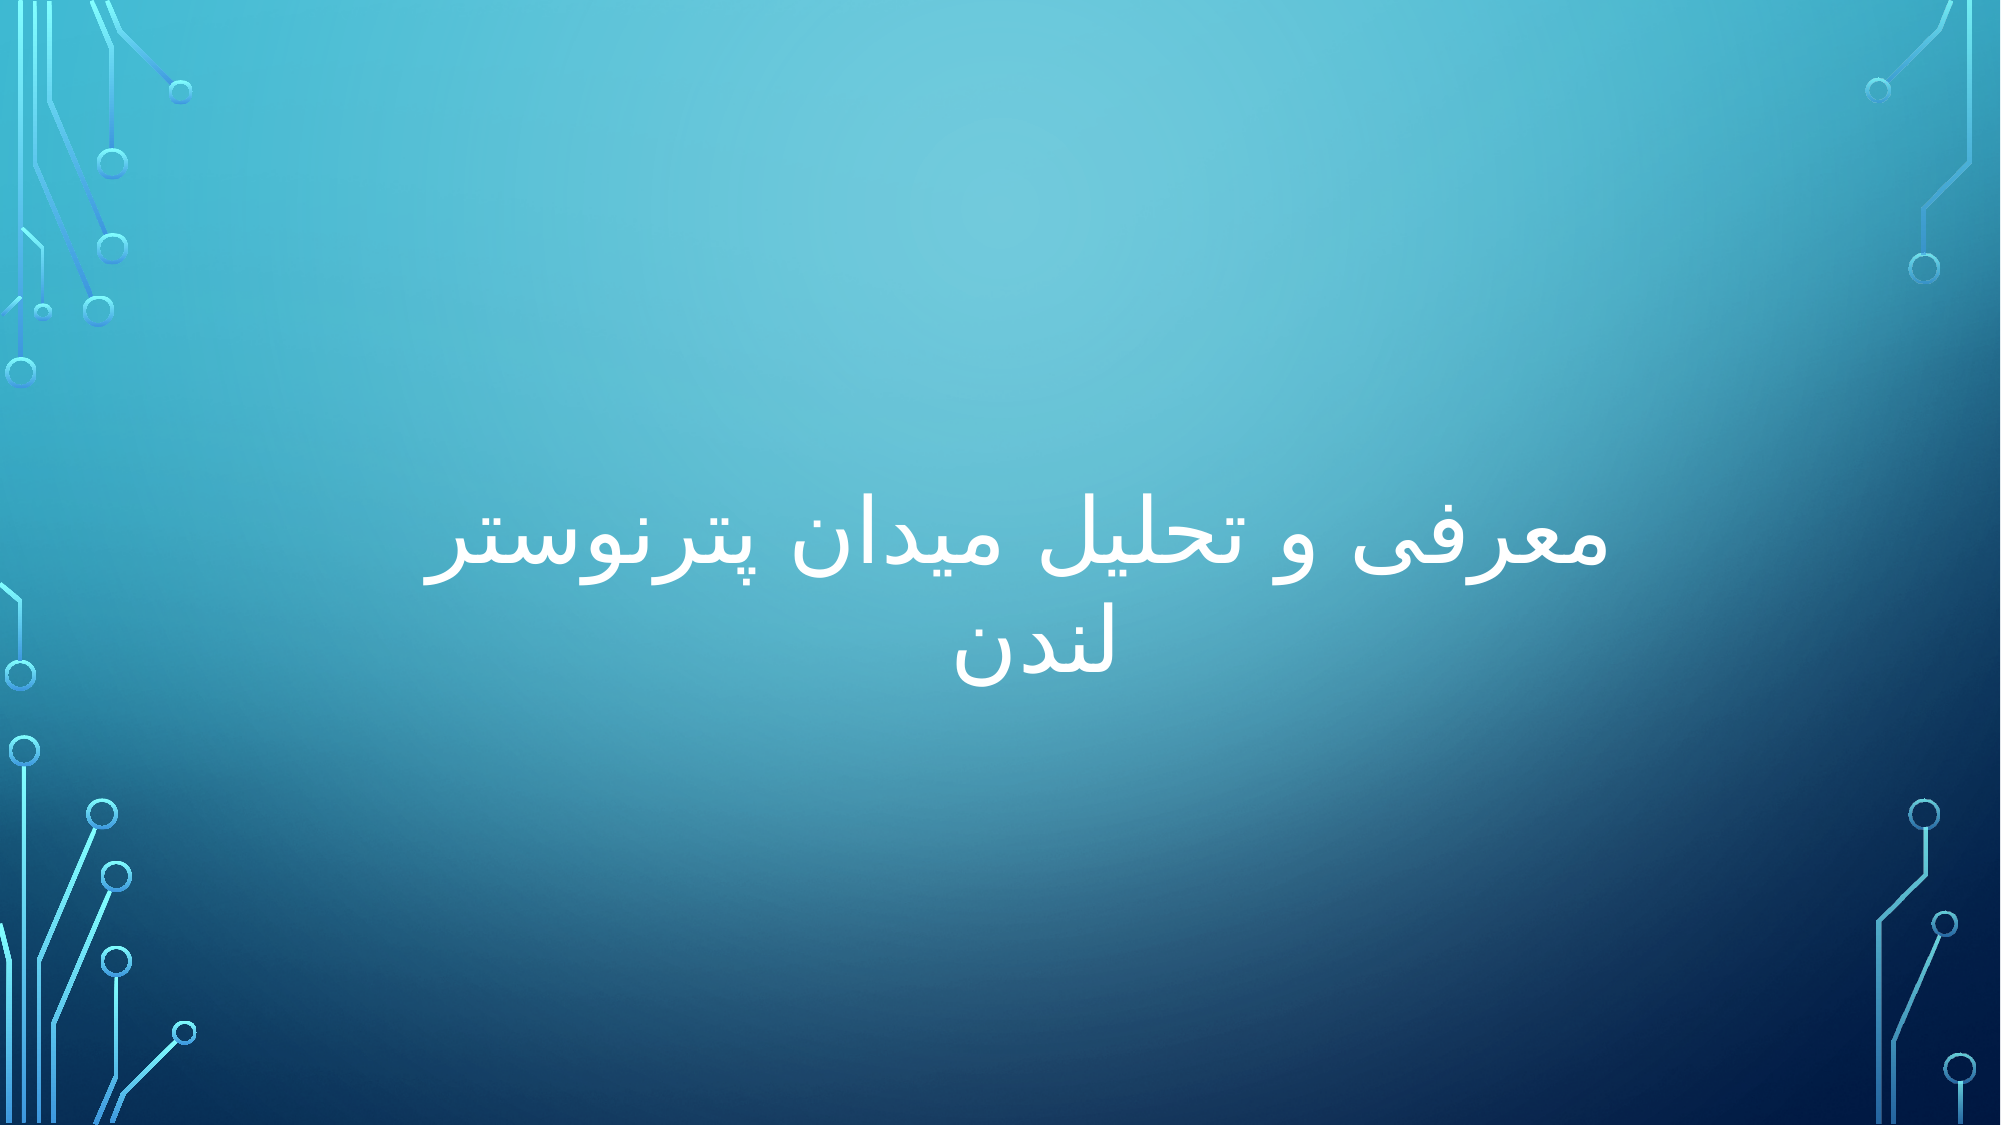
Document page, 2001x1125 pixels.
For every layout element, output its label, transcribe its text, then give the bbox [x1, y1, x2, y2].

text_box معرفی و تحلیل میدان پترنوستر لندن [399, 463, 1644, 699]
